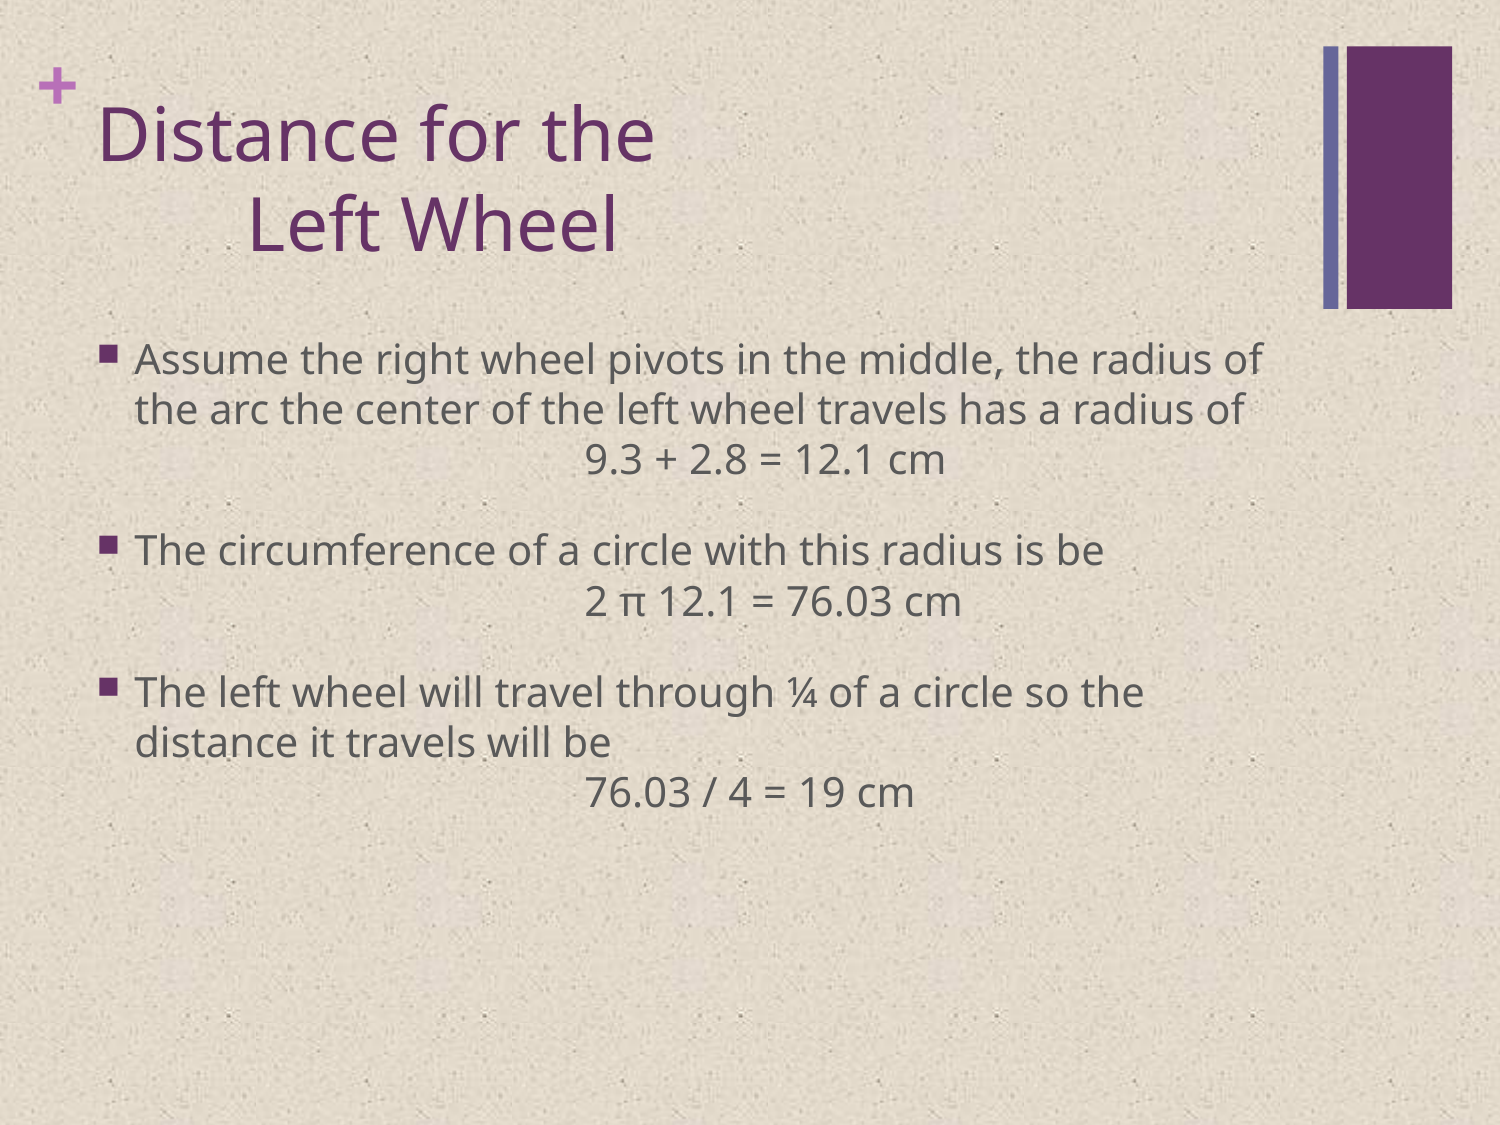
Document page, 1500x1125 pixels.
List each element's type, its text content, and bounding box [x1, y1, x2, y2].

title Distance for the Left Wheel [81, 79, 1322, 263]
picture [0, 0, 1500, 1125]
list Assume the right wheel pivots in the middle, the radius of the arc the center of the left wheel travels has a radius of 9.3 + 2.8 = 12.1 cm The circumference of a circle with this radius is be 2 π 12.1 = 76.03 cm The left wheel will travel through ¼ of a circle so the distance it travels will be 76.03 / 4 = 19 cm [81, 324, 1322, 1005]
